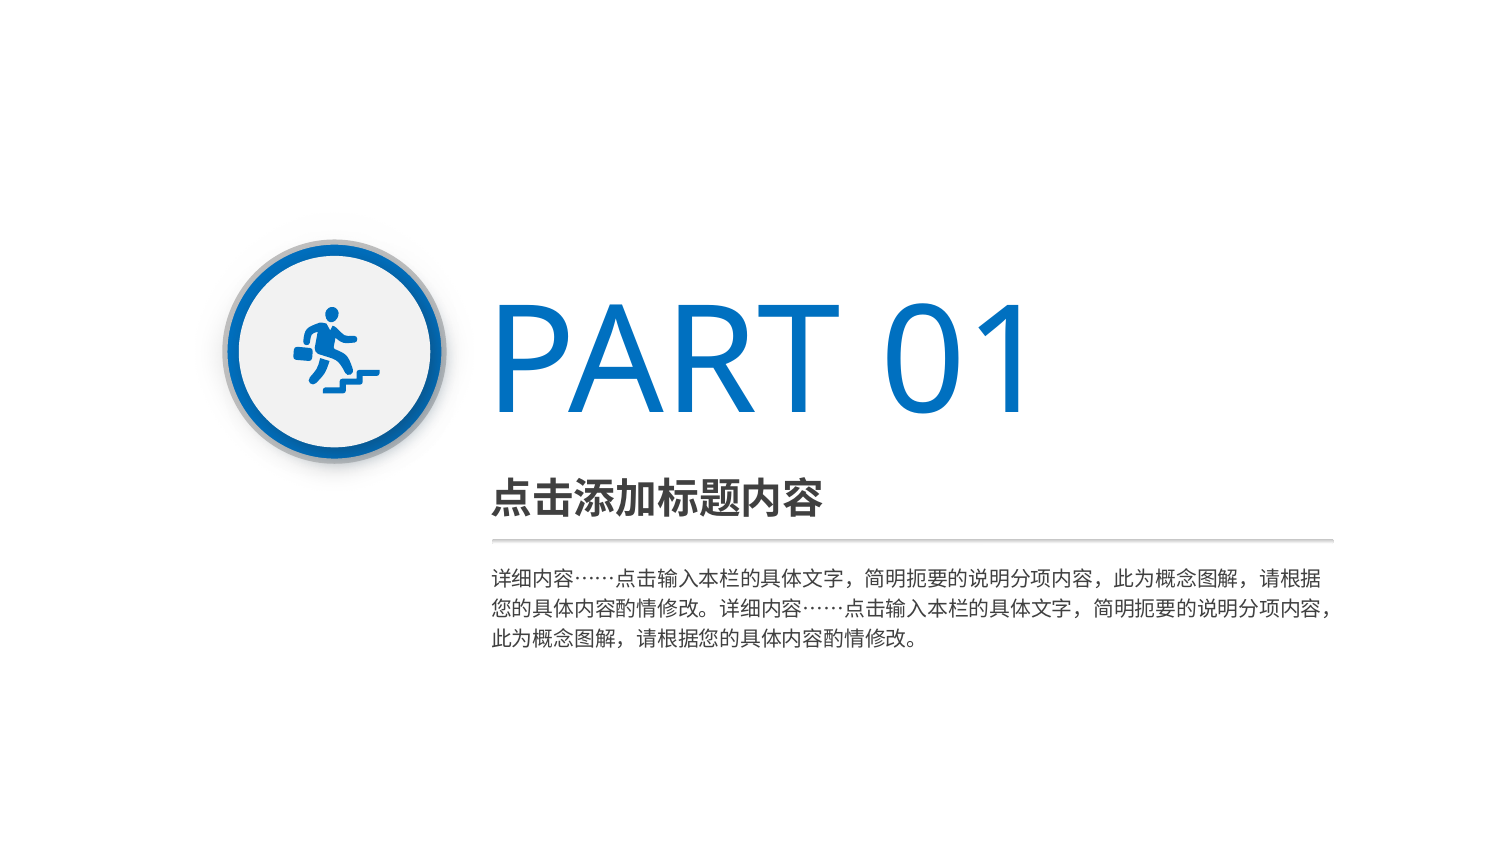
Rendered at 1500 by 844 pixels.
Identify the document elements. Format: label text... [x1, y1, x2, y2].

text_box [490, 536, 1336, 547]
text_box PART 01 [486, 257, 1066, 449]
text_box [292, 306, 380, 394]
text_box 点击添加标题内容 [475, 464, 884, 530]
text_box 详细内容……点击输入本栏的具体文字，简明扼要的说明分项内容，此为概念图解，请根据您的具体内容酌情修改。详细内容……点击输入本栏的具体文字，简明扼要的说明分项内容，此为概念图解，请根据您的具体内容酌情修改。 [480, 554, 1334, 656]
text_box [187, 204, 482, 499]
